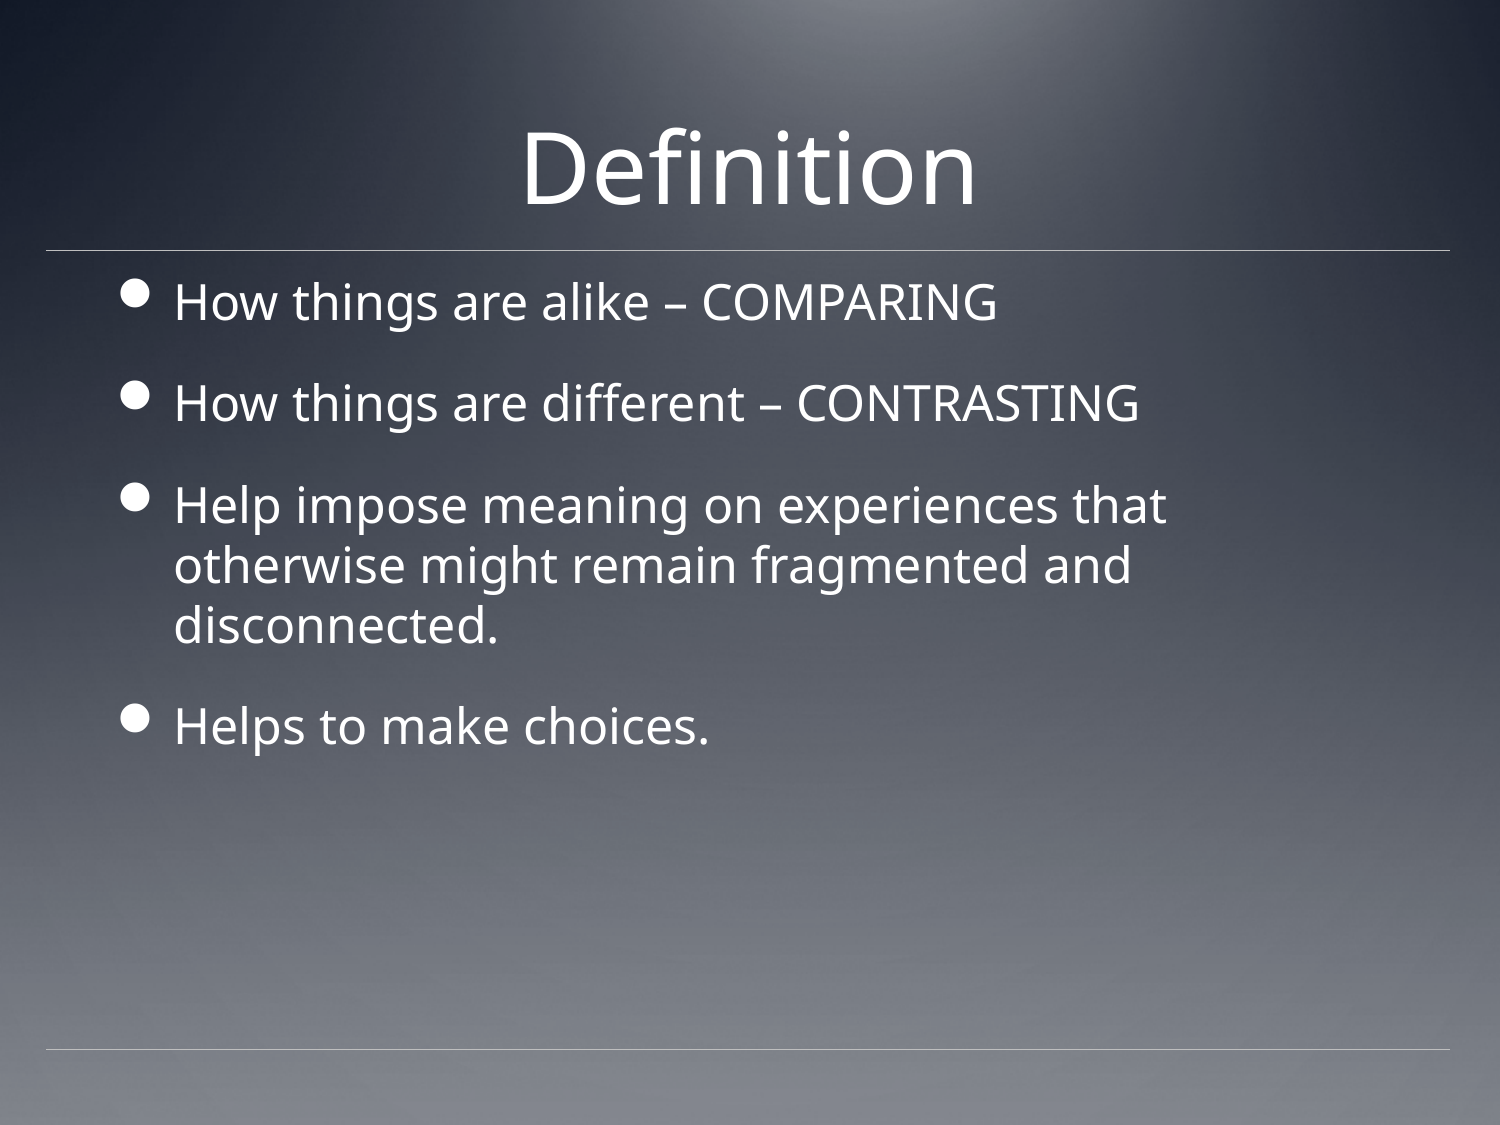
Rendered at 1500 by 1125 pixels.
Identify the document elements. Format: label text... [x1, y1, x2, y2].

list How things are alike – COMPARING How things are different – CONTRASTING Help impose meaning on experiences that otherwise might remain fragmented and disconnected. Helps to make choices. [101, 262, 1394, 1024]
title Definition [105, 17, 1394, 233]
